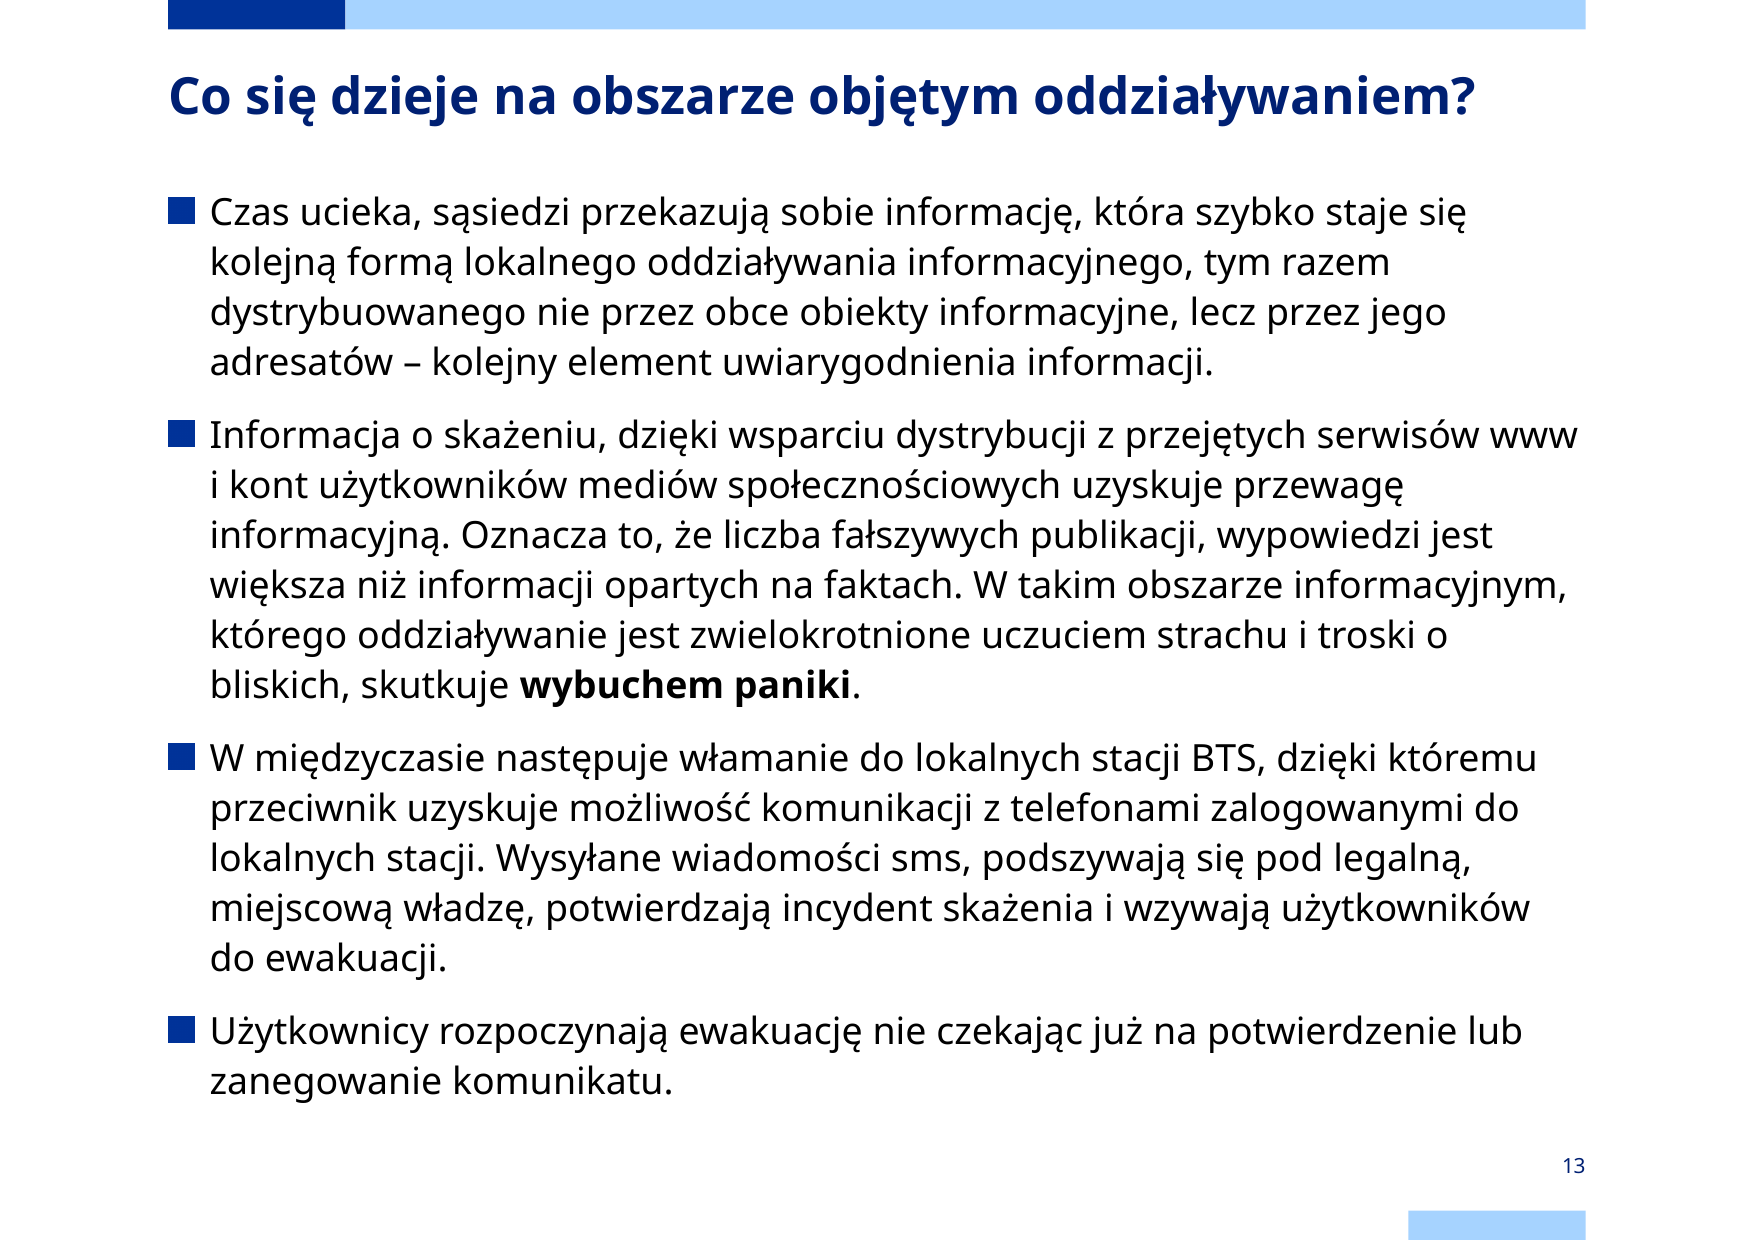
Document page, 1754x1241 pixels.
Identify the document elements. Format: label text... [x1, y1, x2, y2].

title Co się dzieje na obszarze objętym oddziaływaniem? [168, 59, 1586, 183]
slide_number 13 [1408, 1151, 1586, 1182]
picture [168, 420, 195, 447]
list Czas ucieka, sąsiedzi przekazują sobie informację, która szybko staje się kolejną formą lokalnego oddziaływania informacyjnego, tym razem dystrybuowanego nie przez obce obiekty informacyjne, lecz przez jego adresatów – kolejny element uwiarygodnienia informacji. Informacja o skażeniu, dzięki wsparciu dystrybucji z przejętych serwisów www i kont użytkowników mediów społecznościowych uzyskuje przewagę informacyjną. Oznacza to, że liczba fałszywych publikacji, wypowiedzi jest większa niż informacji opartych na faktach. W takim obszarze informacyjnym, którego oddziaływanie jest zwielokrotnione uczuciem strachu i troski o bliskich, skutkuje wybuchem paniki. W międzyczasie następuje włamanie do lokalnych stacji BTS, dzięki któremu przeciwnik uzyskuje możliwość komunikacji z telefonami zalogowanymi do lokalnych stacji. Wysyłane wiadomości sms, podszywają się pod legalną, miejscową władzę, potwierdzają incydent skażenia i wzywają użytkowników do ewakuacji. Użytkownicy rozpoczynają ewakuację nie czekając już na potwierdzenie lub zanegowanie komunikatu. [168, 183, 1586, 1152]
picture [168, 197, 195, 224]
picture [168, 1016, 195, 1043]
picture [168, 743, 195, 770]
